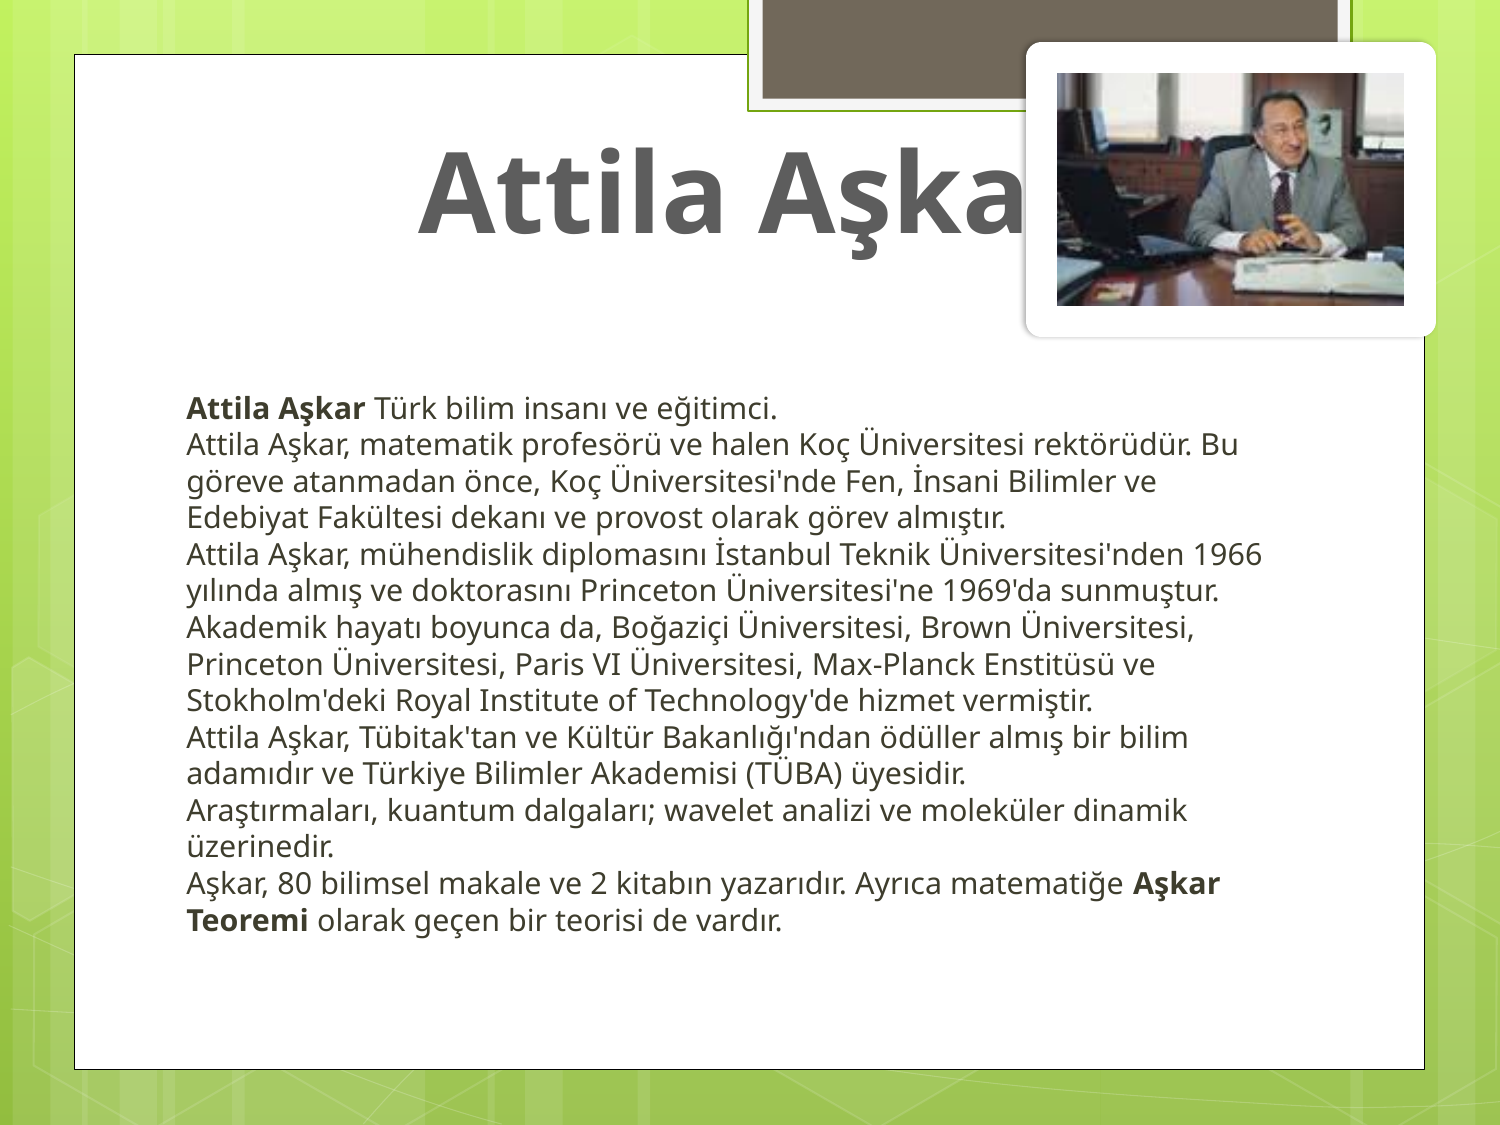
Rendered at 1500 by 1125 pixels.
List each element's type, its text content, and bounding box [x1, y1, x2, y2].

text_box Attila Aşkar [403, 113, 1020, 264]
picture [1056, 72, 1405, 306]
list Attila Aşkar Türk bilim insanı ve eğitimci. Attila Aşkar, matematik profesörü ve halen Koç Üniversitesi rektörüdür. Bu göreve atanmadan önce, Koç Üniversitesi'nde Fen, İnsani Bilimler ve Edebiyat Fakültesi dekanı ve provost olarak görev almıştır. Attila Aşkar, mühendislik diplomasını İstanbul Teknik Üniversitesi'nden 1966 yılında almış ve doktorasını Princeton Üniversitesi'ne 1969'da sunmuştur. Akademik hayatı boyunca da, Boğaziçi Üniversitesi, Brown Üniversitesi, Princeton Üniversitesi, Paris VI Üniversitesi, Max-Planck Enstitüsü ve Stokholm'deki Royal Institute of Technology'de hizmet vermiştir. Attila Aşkar, Tübitak'tan ve Kültür Bakanlığı'ndan ödüller almış bir bilim adamıdır ve Türkiye Bilimler Akademisi (TÜBA) üyesidir. Araştırmaları, kuantum dalgaları; wavelet analizi ve moleküler dinamik üzerinedir. Aşkar, 80 bilimsel makale ve 2 kitabın yazarıdır. Ayrıca matematiğe Aşkar Teoremi olarak geçen bir teorisi de vardır. [171, 381, 1283, 957]
